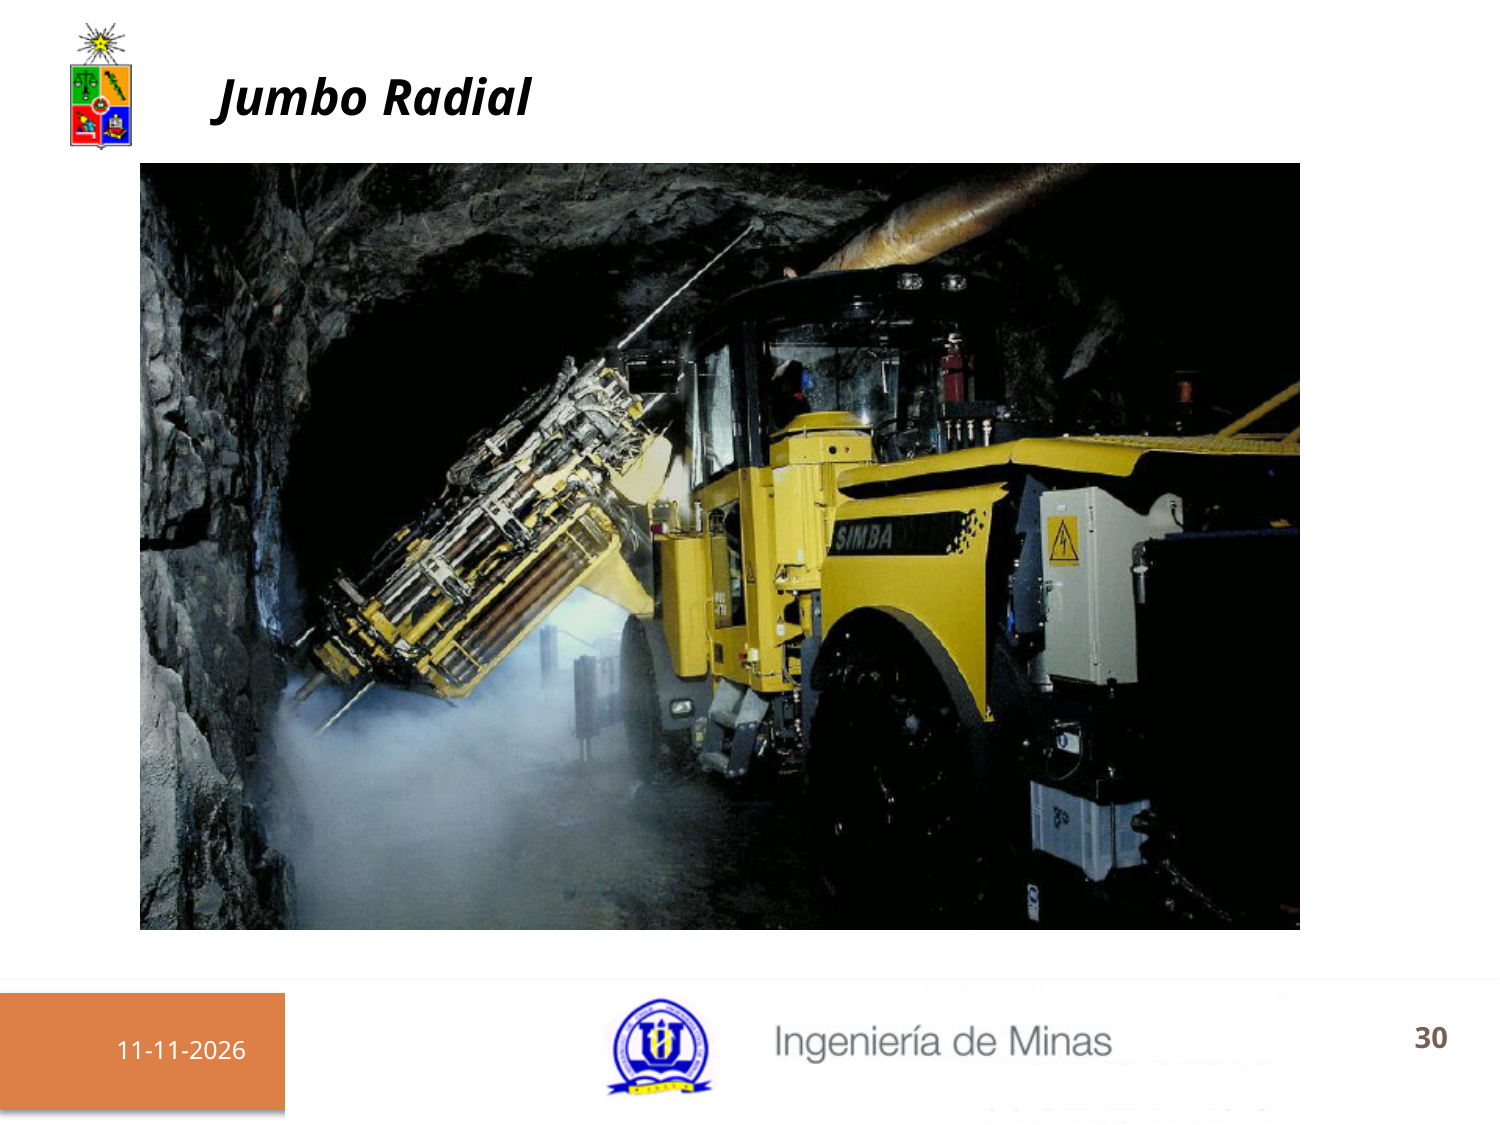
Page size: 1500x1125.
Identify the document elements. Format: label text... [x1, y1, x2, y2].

picture [140, 163, 1301, 930]
picture [69, 23, 132, 151]
picture [285, 980, 1500, 1125]
text_box Jumbo Radial [203, 58, 560, 134]
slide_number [12, 995, 279, 1108]
